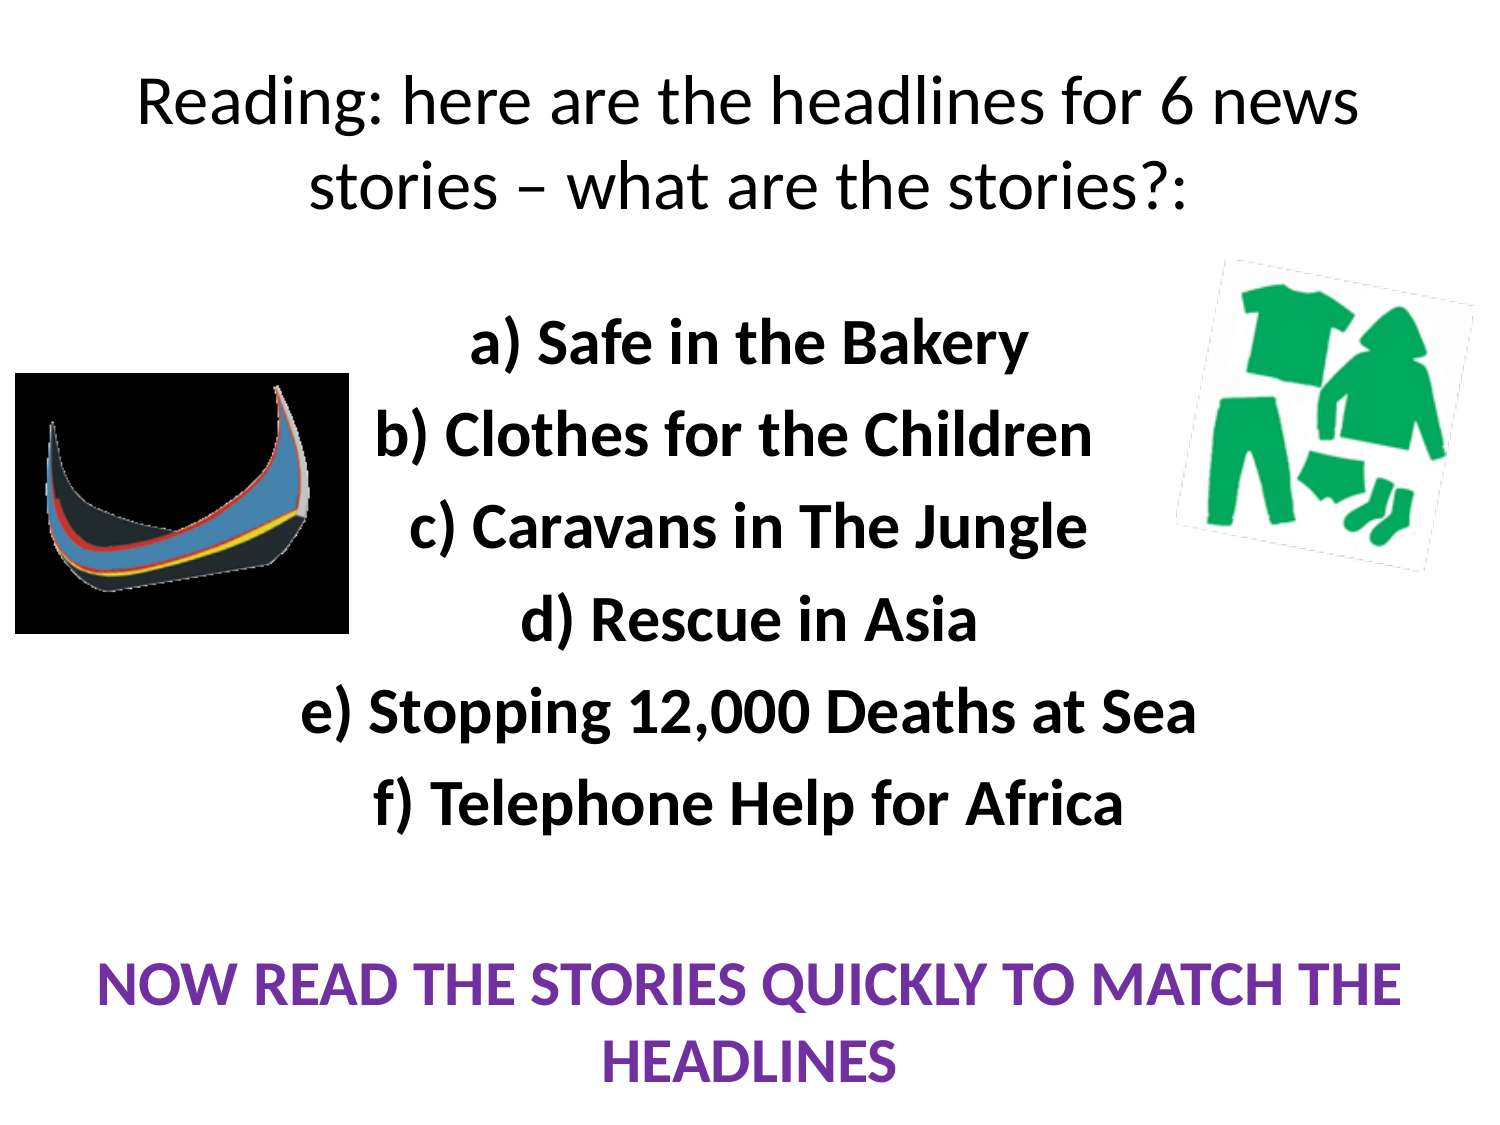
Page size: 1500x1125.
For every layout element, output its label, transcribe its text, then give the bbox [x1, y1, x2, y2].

picture [1174, 259, 1475, 577]
list a) Safe in the Bakery b) Clothes for the Children c) Caravans in The Jungle d) Rescue in Asia e) Stopping 12,000 Deaths at Sea f) Telephone Help for Africa NOW READ THE STORIES QUICKLY TO MATCH THE HEADLINES [29, 290, 1471, 1106]
title Reading: here are the headlines for 6 news stories – what are the stories?: [75, 45, 1425, 233]
picture [15, 373, 349, 635]
